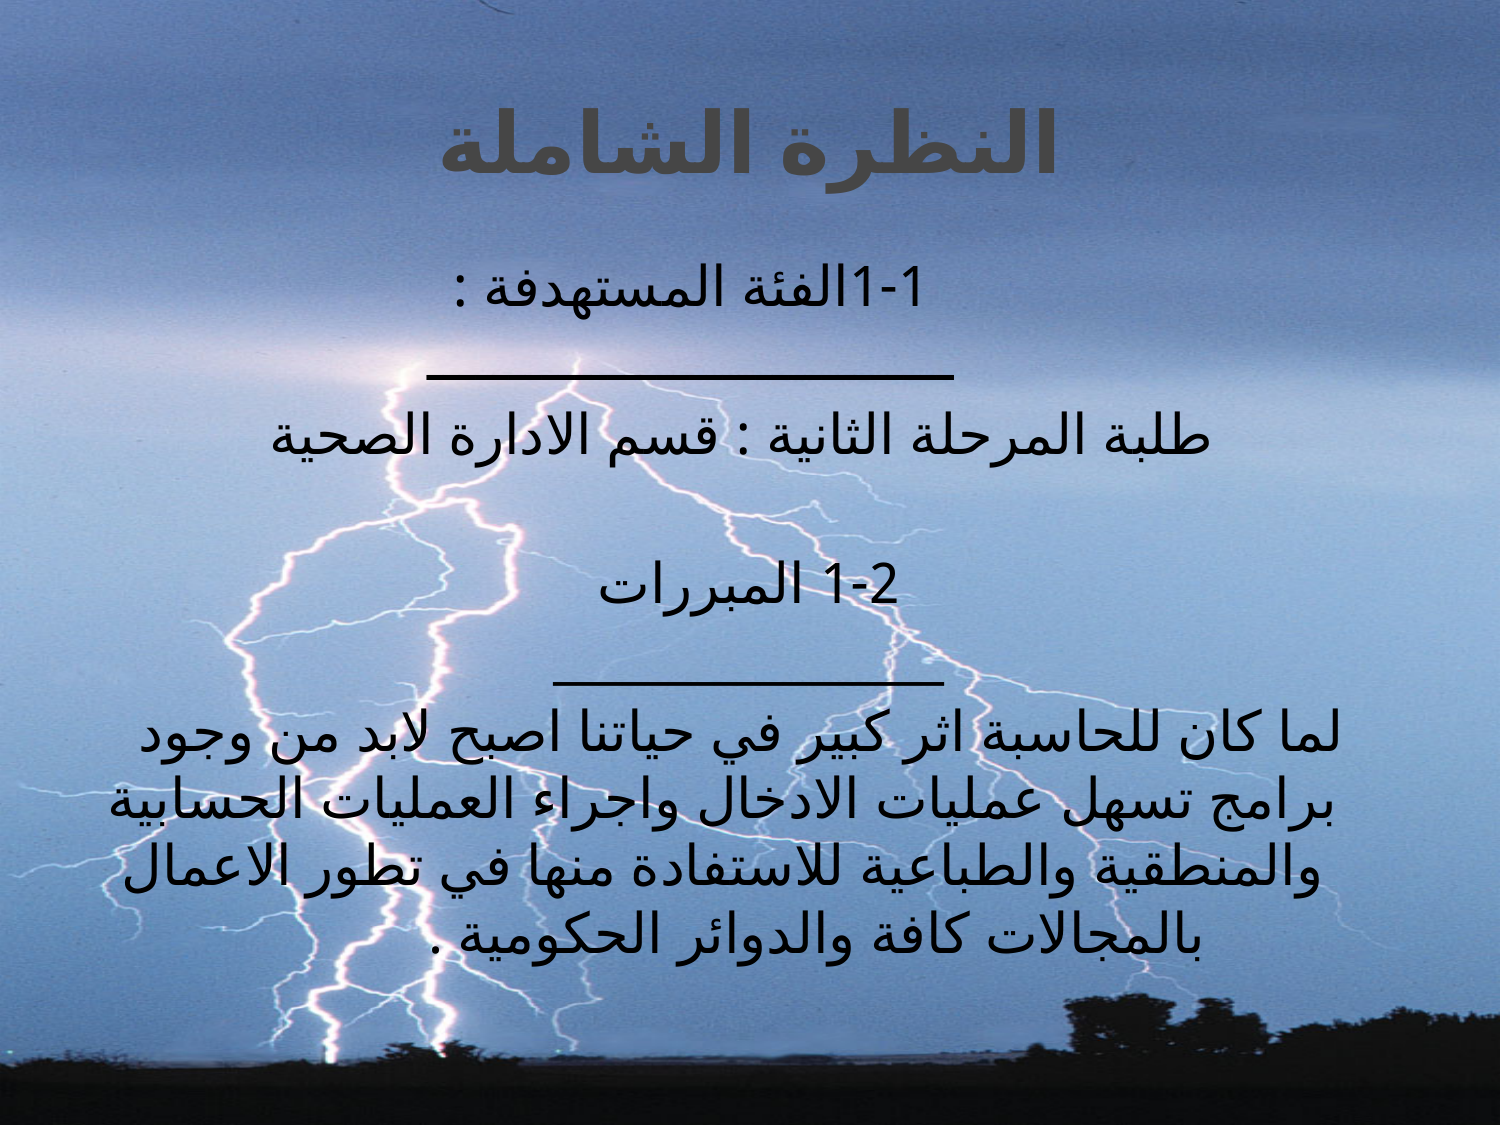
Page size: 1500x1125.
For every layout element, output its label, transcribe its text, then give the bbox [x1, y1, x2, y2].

picture [0, 0, 1500, 1125]
list 1-1الفئة المستهدفة : ــــــــــــــــــــــــــــــــ طلبة المرحلة الثانية : قسم الادارة الصحية 1-2 المبررات _________________ لما كان للحاسبة اثر كبير في حياتنا اصبح لابد من وجود برامج تسهل عمليات الادخال واجراء العمليات الحسابية والمنطقية والطباعية للاستفادة منها في تطور الاعمال بالمجالات كافة والدوائر الحكومية . [75, 243, 1425, 986]
title النظرة الشاملة [75, 45, 1425, 233]
